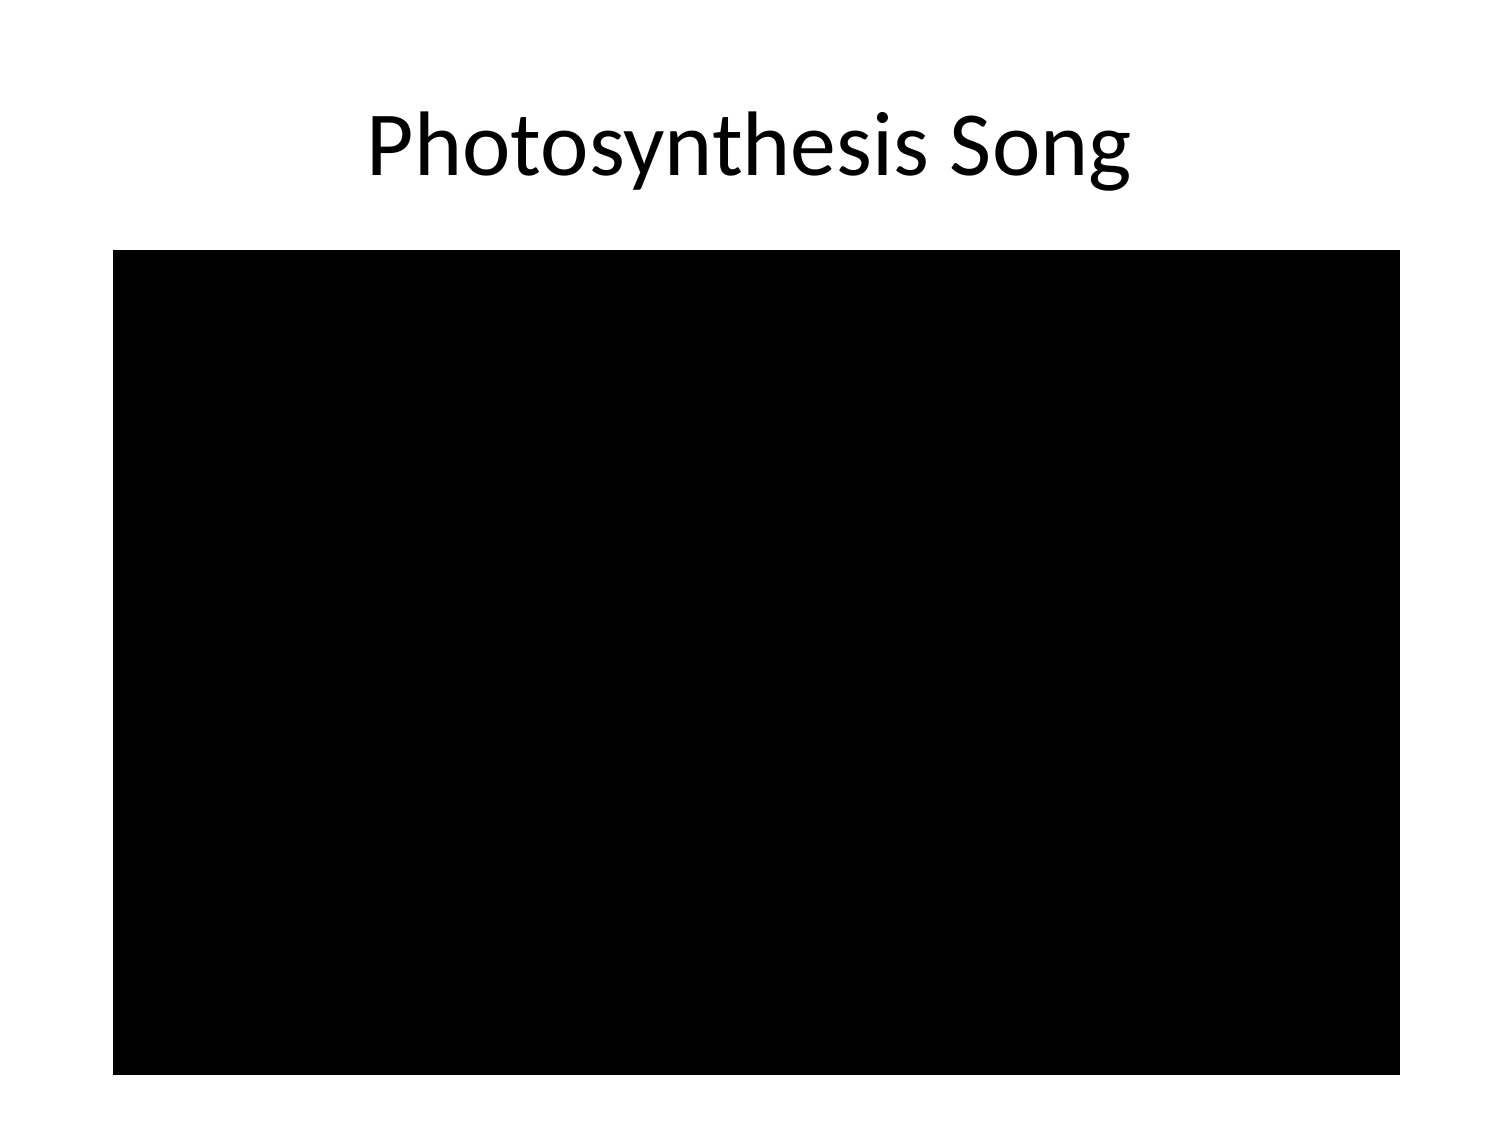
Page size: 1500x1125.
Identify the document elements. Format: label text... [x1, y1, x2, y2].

title Photosynthesis Song [75, 45, 1425, 233]
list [112, 249, 1401, 1076]
